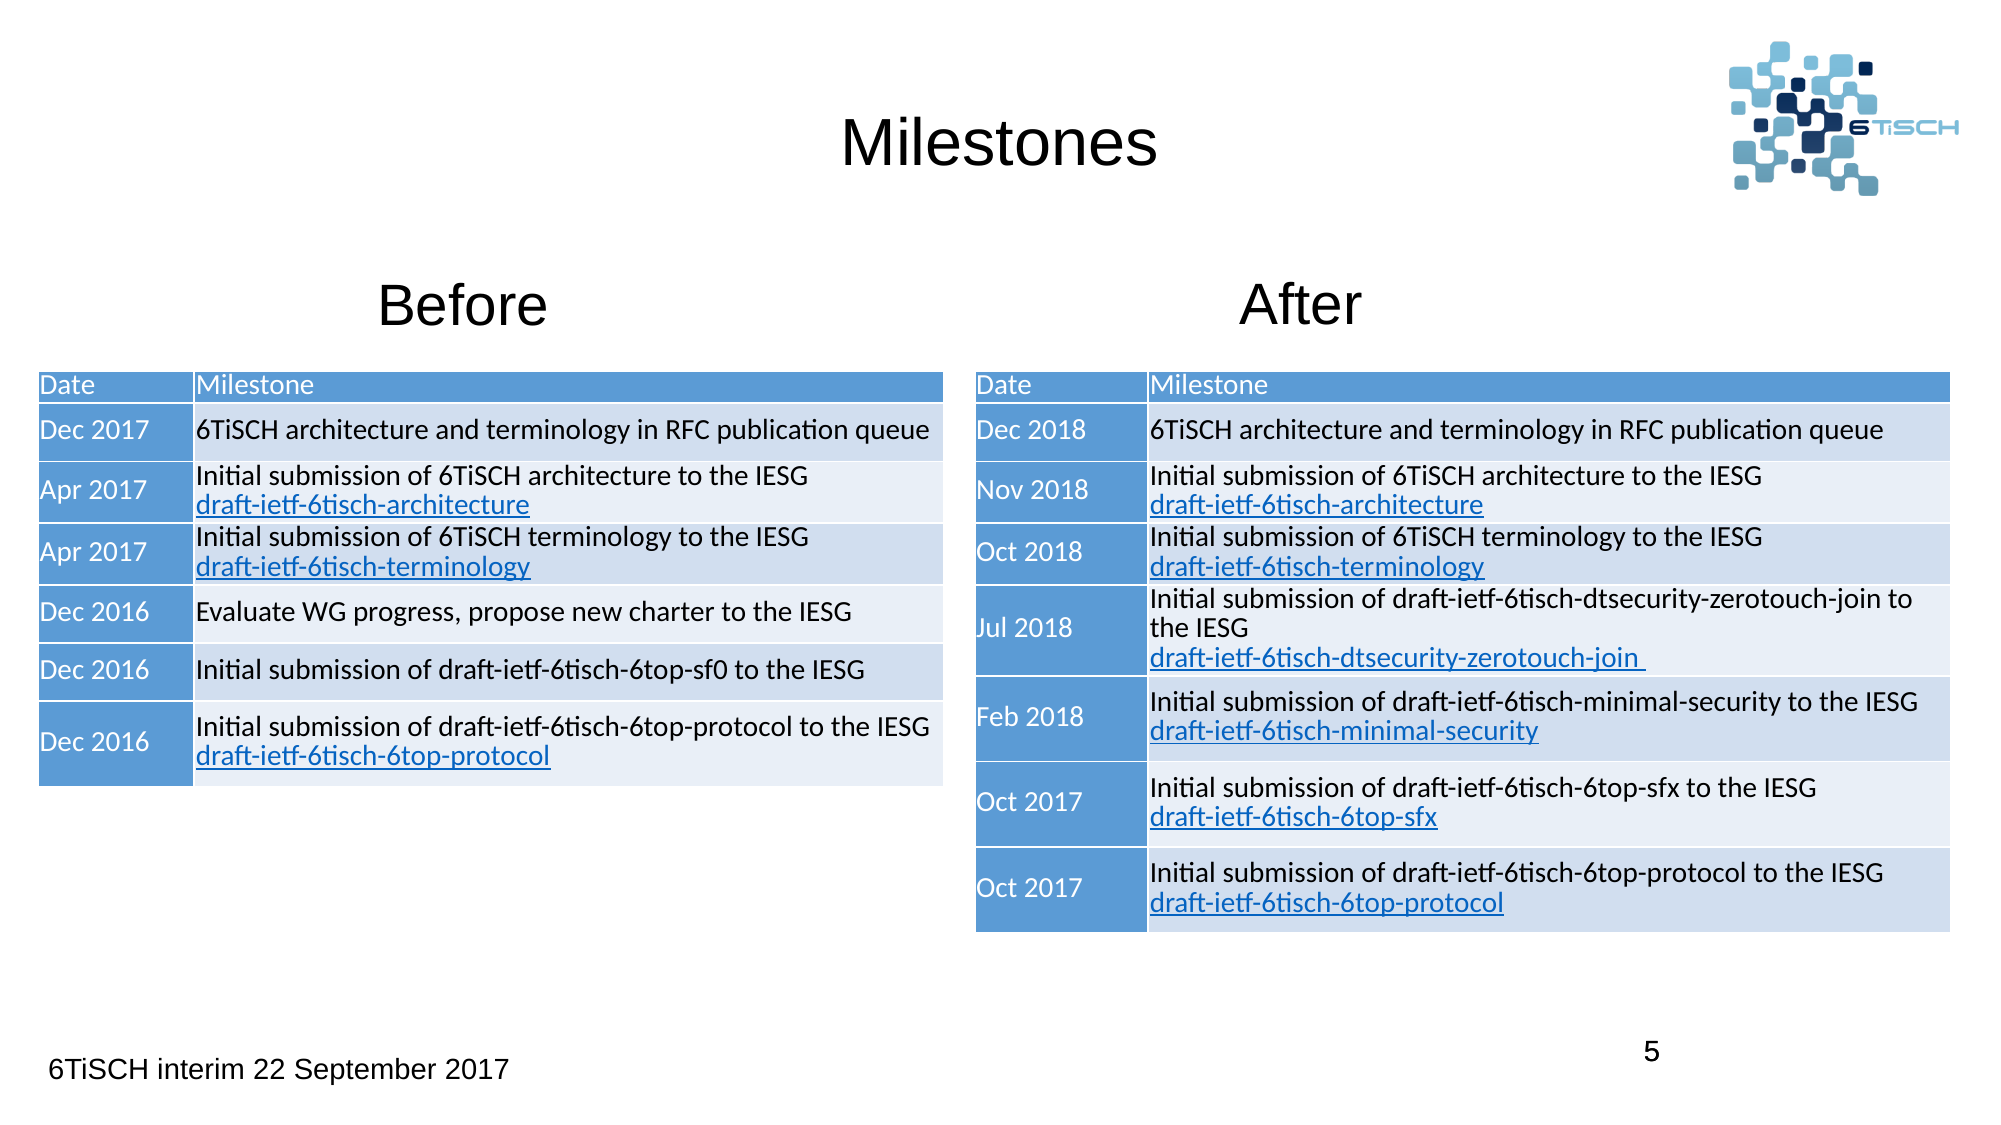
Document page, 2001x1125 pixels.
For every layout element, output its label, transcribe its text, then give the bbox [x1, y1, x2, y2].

table_cell Initial submission of draft-ietf-6tisch-6top-sfx to the IESG draft-ietf-6tisch-6top-sfx [1149, 762, 1950, 846]
table_cell Dec 2018 [976, 404, 1147, 461]
table_cell Initial submission of 6TiSCH terminology to the IESG draft-ietf-6tisch-terminology [1149, 524, 1950, 584]
table_cell Jul 2018 [976, 586, 1147, 675]
table_cell Dec 2016 [39, 702, 193, 786]
table_cell 6TiSCH architecture and terminology in RFC publication queue [195, 404, 943, 461]
table_cell Initial submission of draft-ietf-6tisch-6top-protocol to the IESG draft-ietf-6tisch-6top-protocol [195, 702, 943, 786]
table_header Date [976, 372, 1147, 402]
text_box 5 [1325, 1024, 1675, 1103]
table_cell Initial submission of 6TiSCH architecture to the IESG draft-ietf-6tisch-architecture [1149, 462, 1950, 522]
table_cell Dec 2016 [39, 644, 193, 700]
table_cell Initial submission of 6TiSCH architecture to the IESG draft-ietf-6tisch-architecture [195, 462, 943, 522]
table_cell Initial submission of draft-ietf-6tisch-minimal-security to the IESG draft-ietf-6tisch-minimal-security [1149, 677, 1950, 761]
table_cell Initial submission of draft-ietf-6tisch-dtsecurity-zerotouch-join to the IESG draft-ietf-6tisch-dtsecurity-zerotouch-join [1149, 586, 1950, 675]
table_header Milestone [1149, 372, 1950, 402]
table_header Date [39, 372, 193, 402]
table_cell Nov 2018 [976, 462, 1147, 522]
text_box Before [362, 259, 705, 366]
table_cell Initial submission of draft-ietf-6tisch-6top-sf0 to the IESG [195, 644, 943, 700]
picture [1725, 37, 1963, 200]
table_cell Oct 2017 [976, 762, 1147, 846]
table_cell Initial submission of draft-ietf-6tisch-6top-protocol to the IESG draft-ietf-6tisch-6top-protocol [1149, 848, 1950, 932]
table_cell Oct 2017 [976, 848, 1147, 932]
text_box After [1224, 259, 1591, 370]
table_cell Feb 2018 [976, 677, 1147, 761]
table_cell 6TiSCH architecture and terminology in RFC publication queue [1149, 404, 1950, 461]
table_cell Oct 2018 [976, 524, 1147, 584]
text_box Milestones [324, 45, 1675, 233]
table_cell Apr 2017 [39, 462, 193, 522]
table_header Milestone [195, 372, 943, 402]
table_cell Initial submission of 6TiSCH terminology to the IESG draft-ietf-6tisch-terminology [195, 524, 943, 584]
table_cell Dec 2016 [39, 586, 193, 642]
table_cell Dec 2017 [39, 404, 193, 461]
table_cell Evaluate WG progress, propose new charter to the IESG [195, 586, 943, 642]
table_cell Apr 2017 [39, 524, 193, 584]
